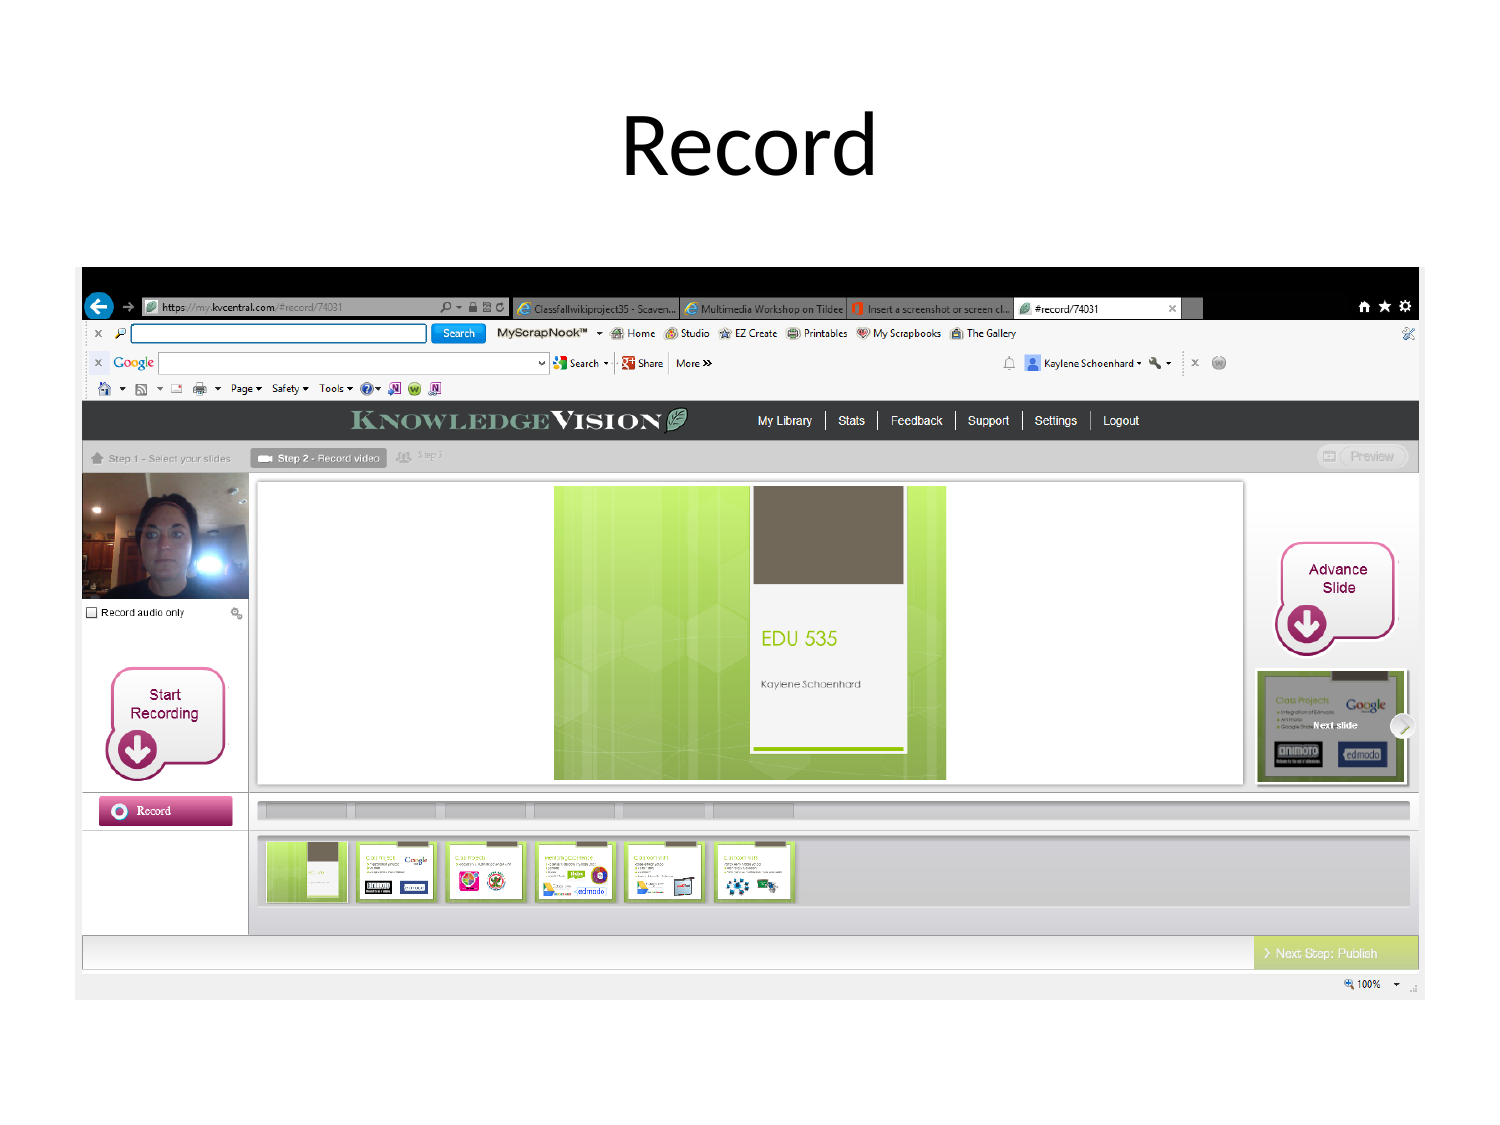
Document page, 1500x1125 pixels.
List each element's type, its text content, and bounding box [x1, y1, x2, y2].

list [74, 267, 1426, 1000]
title Record [75, 45, 1425, 233]
